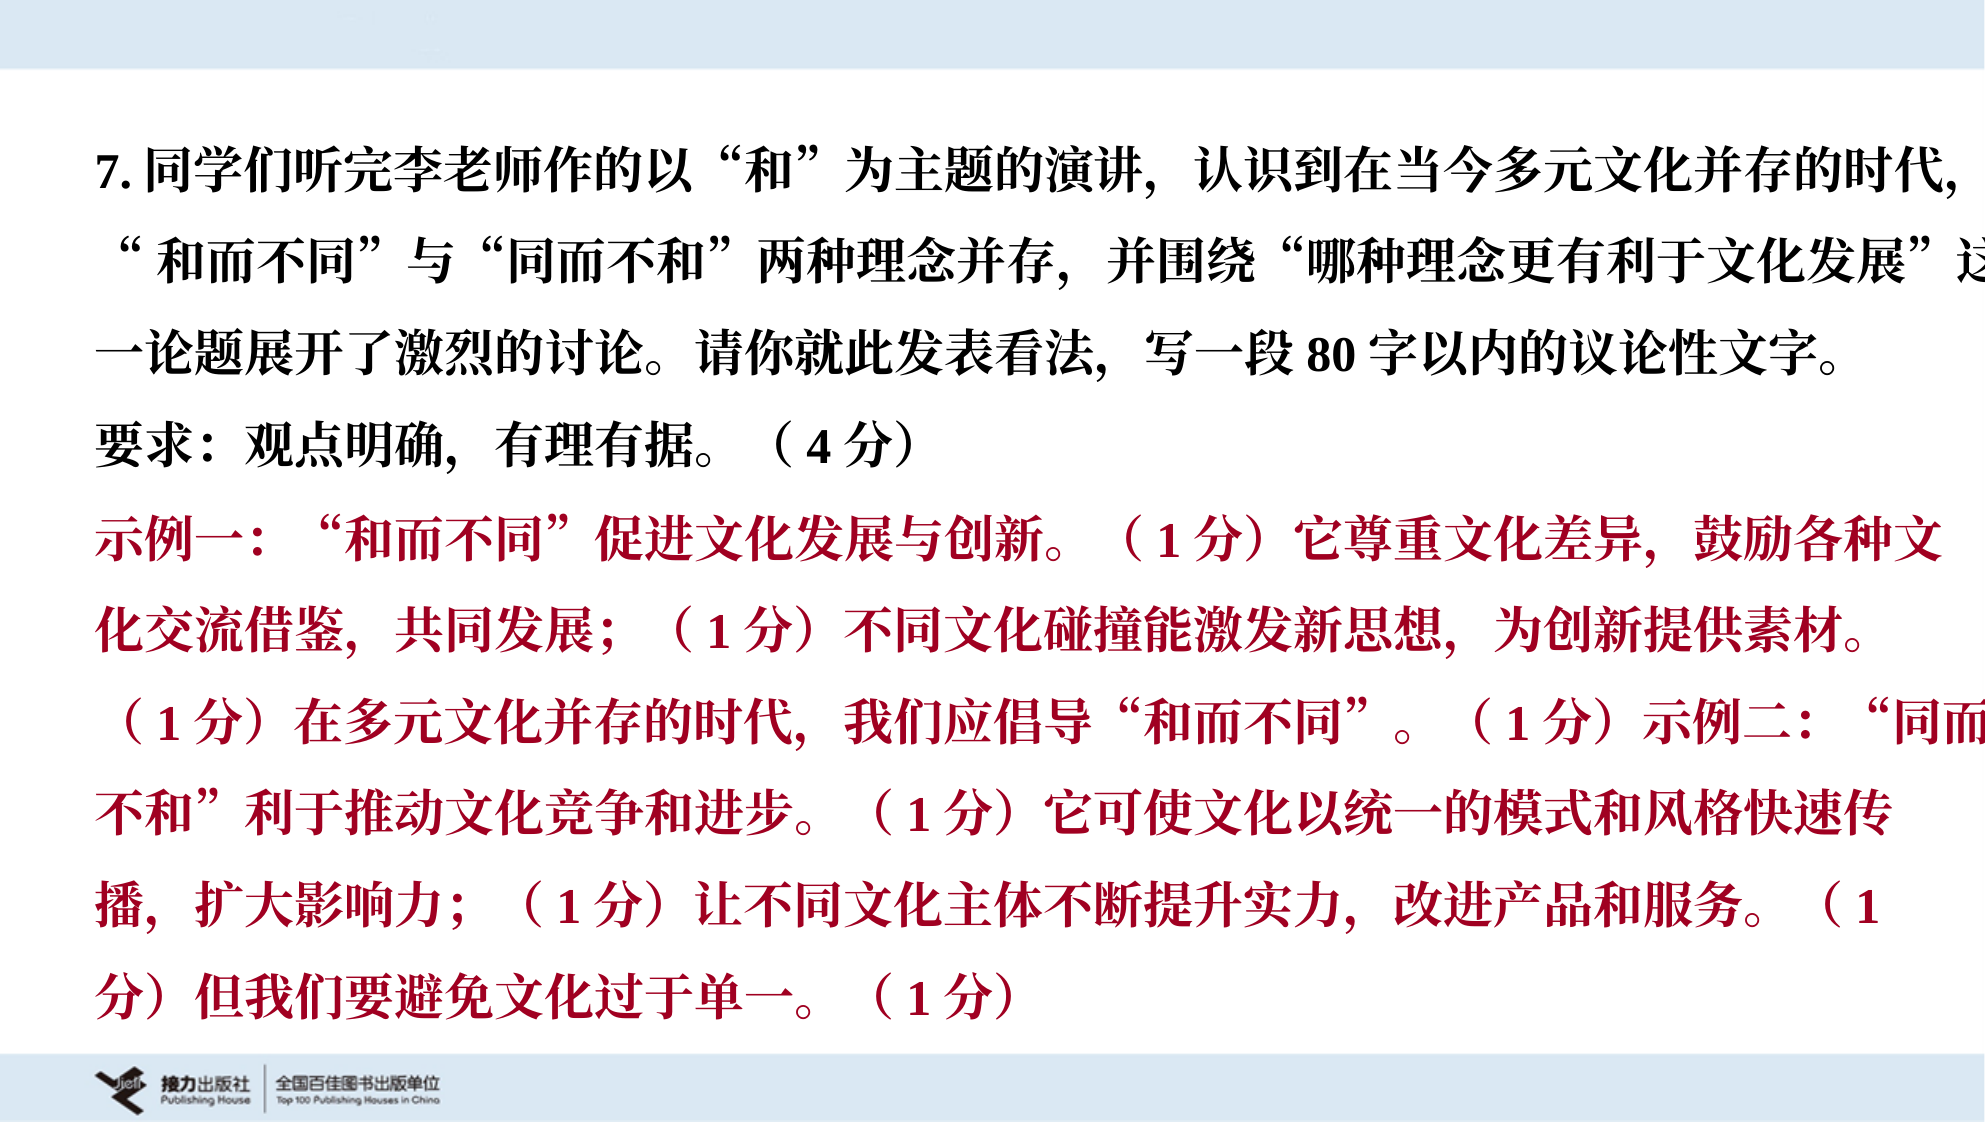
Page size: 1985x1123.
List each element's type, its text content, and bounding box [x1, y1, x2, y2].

picture [0, 0, 1985, 1122]
text_box 7.同学们听完李老师作的以“和”为主题的演讲，认识到在当今多元文化并存的时代， “和而不同”与“同而不和”两种理念并存，并围绕“哪种理念更有利于文化发展”这 一论题展开了激烈的讨论。请你就此发表看法，写一段80字以内的议论性文字。 要求：观点明确，有理有据。（4分） [94, 106, 1892, 474]
text_box 示例一：“和而不同”促进文化发展与创新。（1分）它尊重文化差异，鼓励各种文 化交流借鉴，共同发展；（1分）不同文化碰撞能激发新思想，为创新提供素材。 （1分）在多元文化并存的时代，我们应倡导“和而不同”。（1分）示例二：“同而 不和”利于推动文化竞争和进步。（1分）它可使文化以统一的模式和风格快速传 播，扩大影响力；（1分）让不同文化主体不断提升实力，改进产品和服务。（1 分）但我们要避免文化过于单一。（1分） [94, 475, 1892, 1026]
